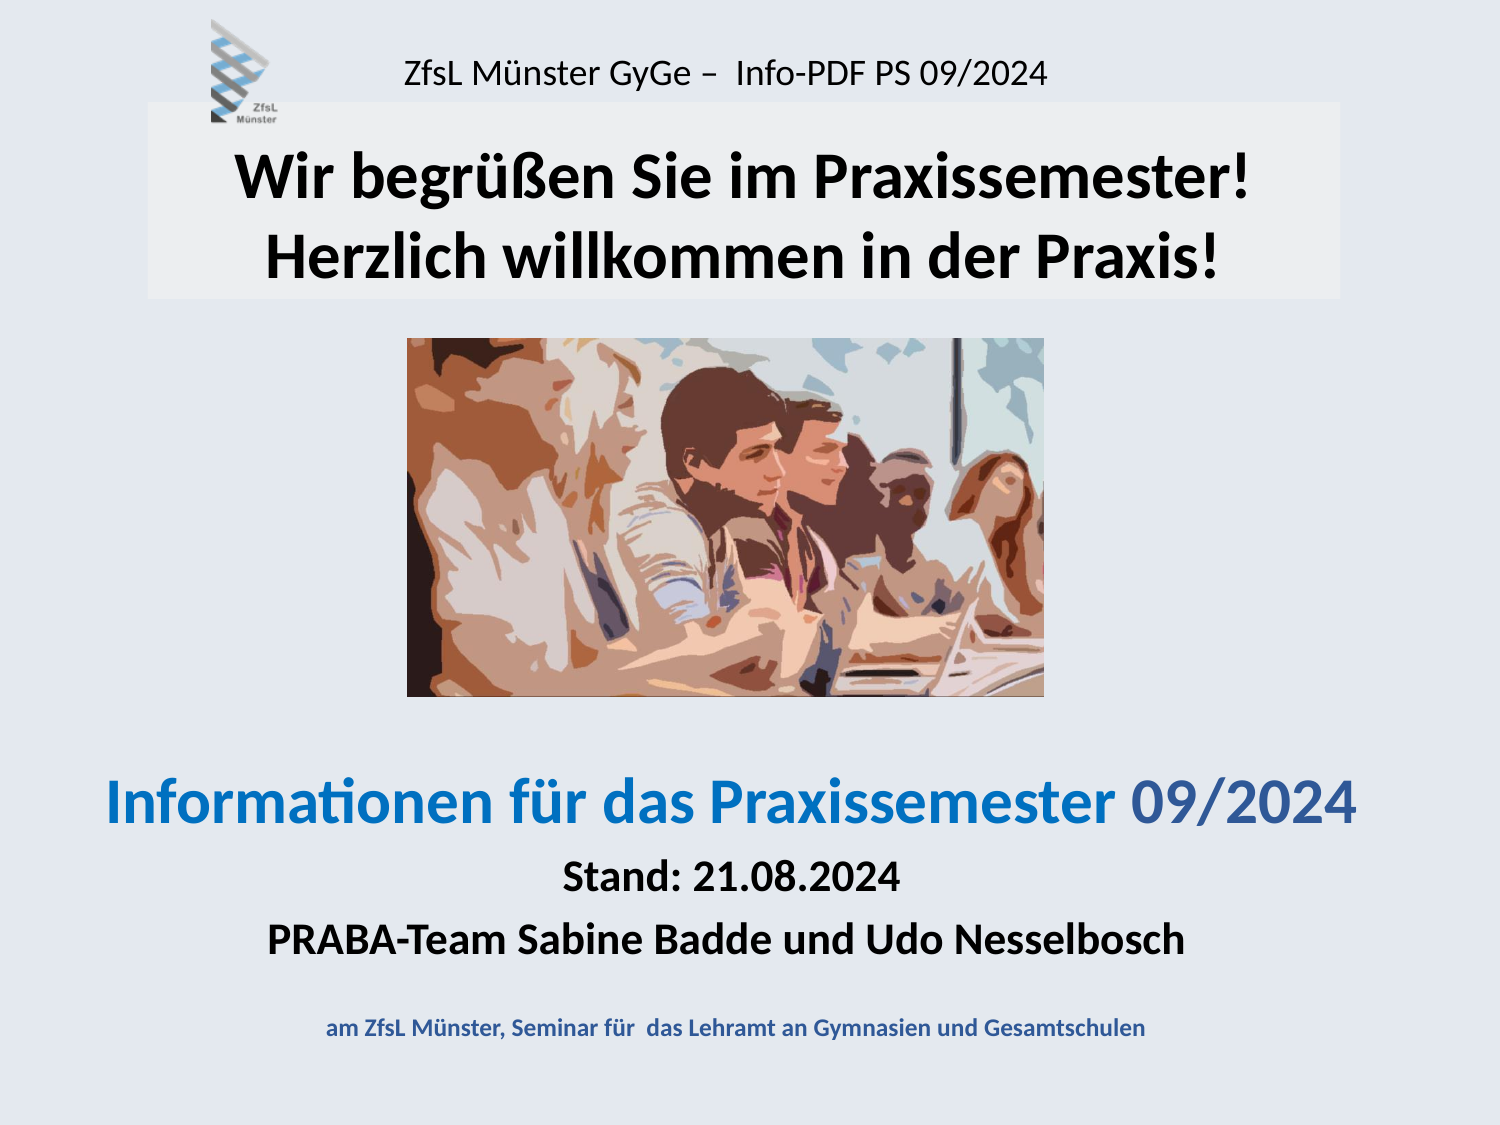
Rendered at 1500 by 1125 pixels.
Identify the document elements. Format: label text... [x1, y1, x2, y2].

picture [407, 337, 1045, 697]
text_box Wir begrüßen Sie im Praxissemester! Herzlich willkommen in der Praxis! [147, 101, 1341, 299]
text_box ZfsL Münster GyGe – Info-PDF PS 09/2024 [182, 0, 1270, 101]
picture [211, 18, 314, 126]
subtitle Informationen für das Praxissemester 09/2024 Stand: 21.08.2024 PRABA-Team Sabine Badde und Udo Nesselbosch am ZfsL Münster, Seminar für das Lehramt an Gymnasien und Gesamtschulen [88, 751, 1375, 1059]
